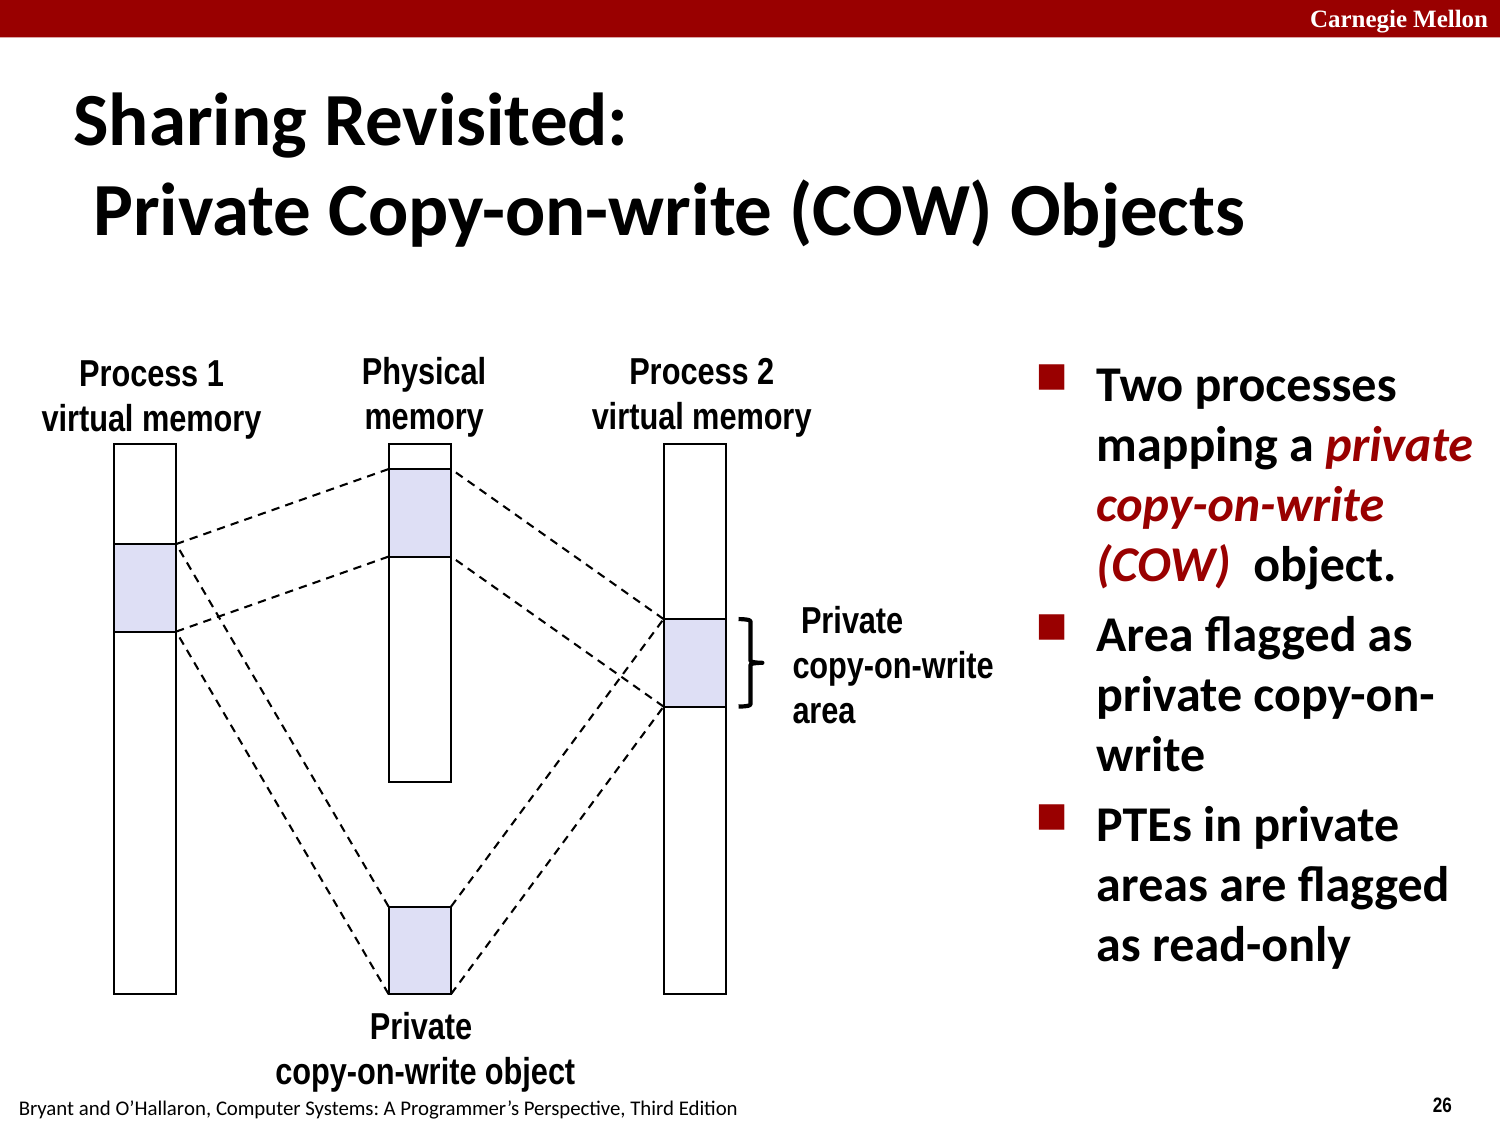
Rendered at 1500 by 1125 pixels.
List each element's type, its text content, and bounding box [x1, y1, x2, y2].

text_box [113, 544, 176, 632]
text_box [663, 445, 726, 619]
text_box [388, 469, 452, 557]
list Two processes mapping a private copy-on-write (COW) object. Area flagged as private copy-on-write PTEs in private areas are flagged as read-only [1024, 343, 1500, 1032]
text_box [663, 707, 726, 995]
text_box Process 1 virtual memory [26, 341, 277, 447]
text_box Private copy-on-write object [260, 994, 591, 1100]
text_box Private copy-on-write area [777, 588, 1009, 739]
text_box [113, 632, 176, 995]
text_box [388, 906, 452, 994]
text_box [388, 557, 452, 782]
text_box [738, 619, 763, 707]
text_box [663, 619, 726, 707]
text_box [388, 445, 452, 469]
title Sharing Revisited: Private Copy-on-write (COW) Objects [58, 71, 1305, 251]
text_box Physical memory [347, 339, 502, 445]
text_box Process 2 virtual memory [576, 339, 827, 445]
text_box [113, 447, 176, 544]
